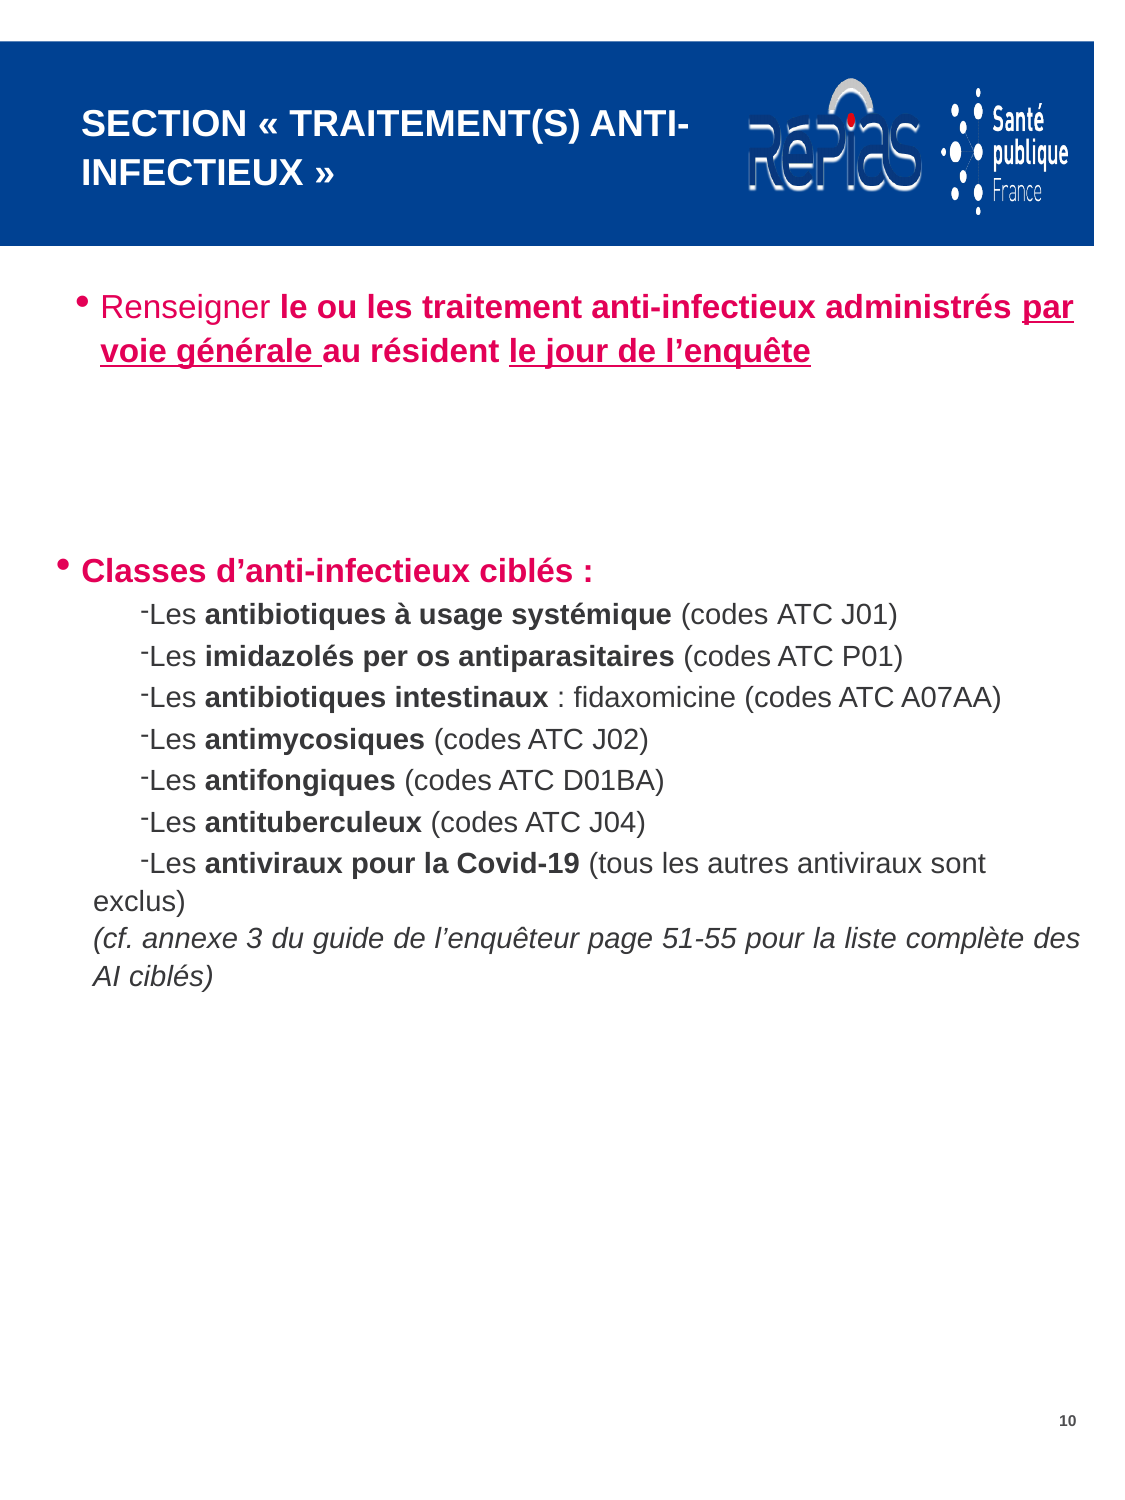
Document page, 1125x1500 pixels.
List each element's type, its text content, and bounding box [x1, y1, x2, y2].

picture [748, 77, 921, 187]
text_box Renseigner le ou les traitement anti-infectieux administrés par voie générale au résident le jour de l’enquête [62, 274, 1103, 421]
text_box Classes d’anti-infectieux ciblés : Les antibiotiques à usage systémique (codes ATC J01) Les imidazolés per os antiparasitaires (codes ATC P01) Les antibiotiques intestinaux : fidaxomicine (codes ATC A07AA) Les antimycosiques (codes ATC J02) Les antifongiques (codes ATC D01BA) Les antituberculeux (codes ATC J04) Les antiviraux pour la Covid-19 (tous les autres antiviraux sont exclus) (cf. annexe 3 du guide de l’enquêteur page 51-55 pour la liste complète des AI ciblés) [42, 537, 1098, 1129]
title Section « traitement(s) anti-infectieux » [75, 41, 908, 246]
picture [941, 88, 1068, 215]
